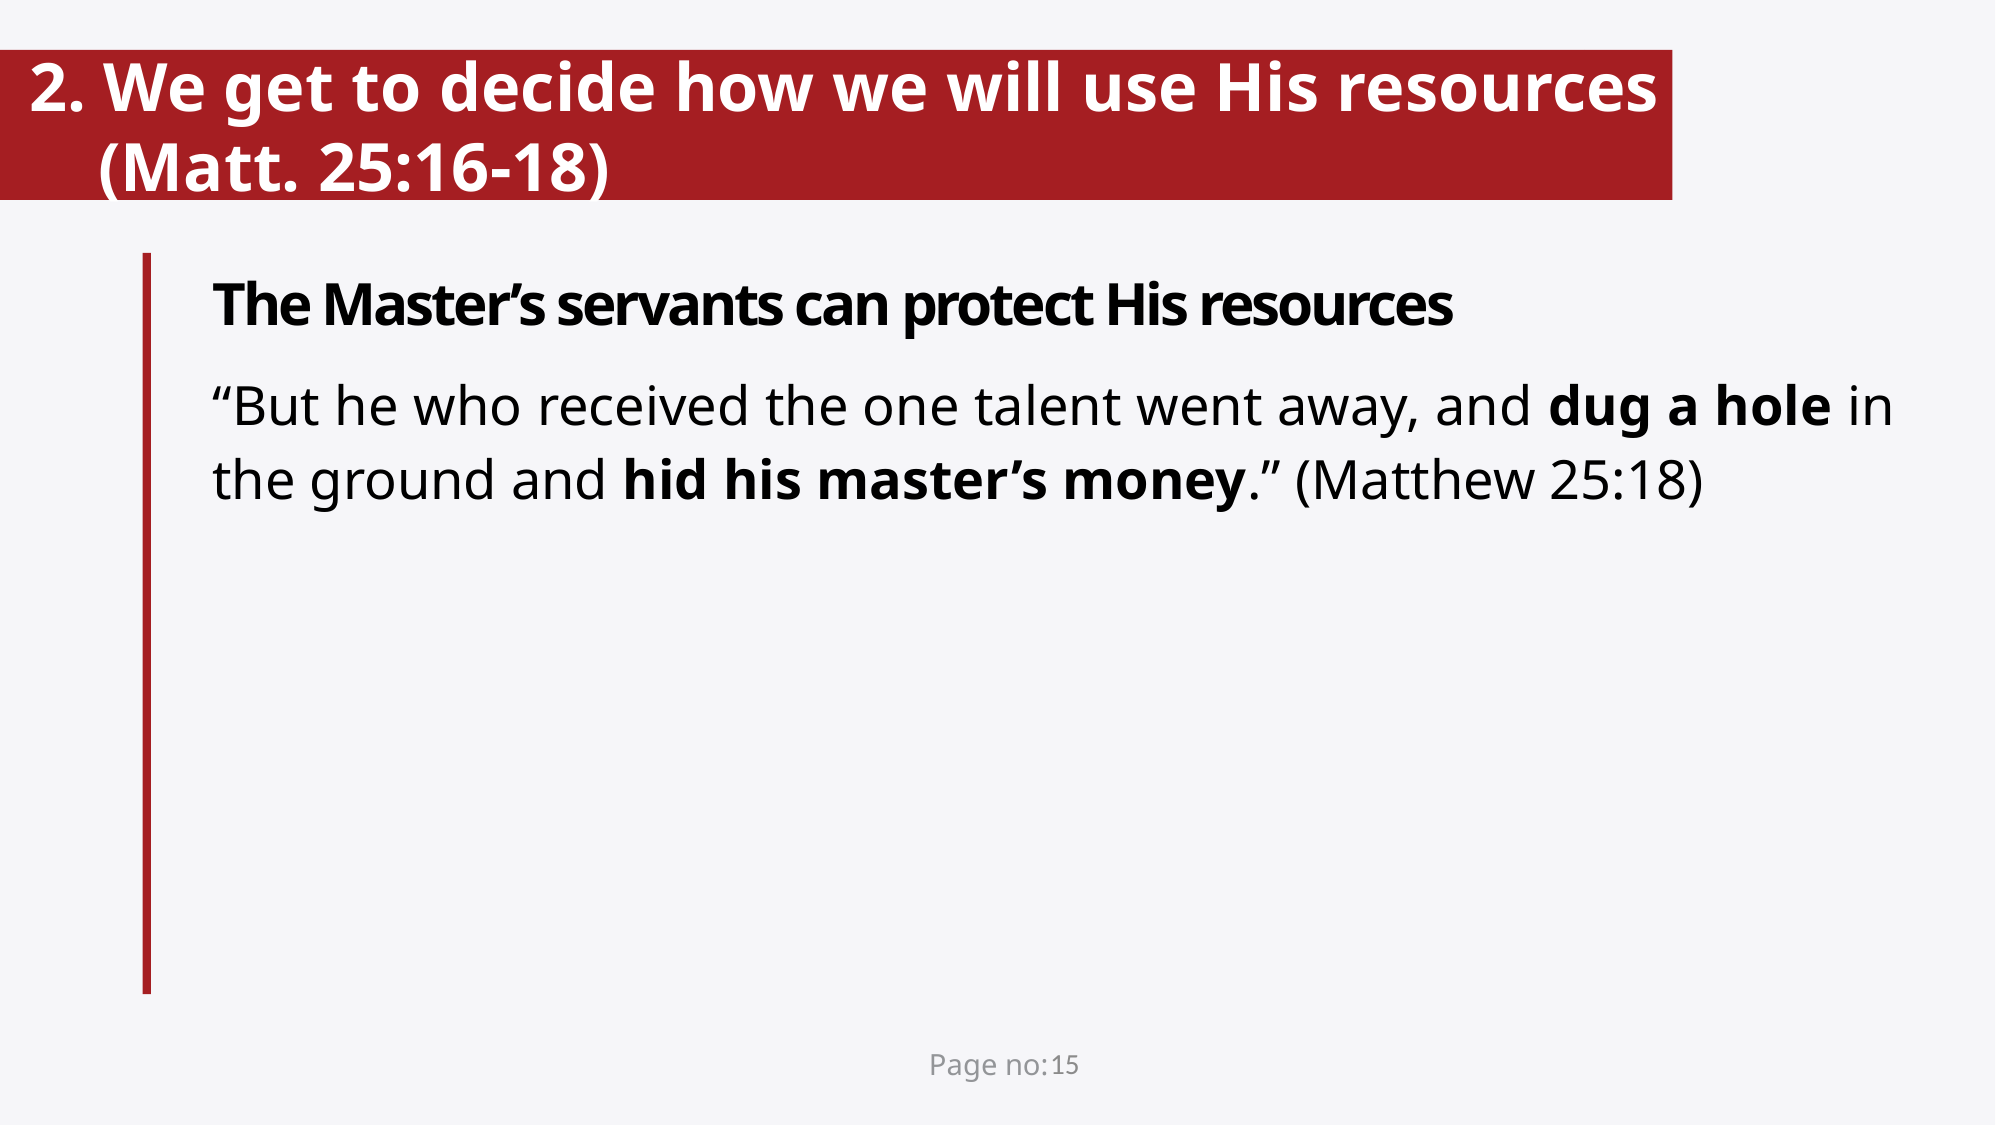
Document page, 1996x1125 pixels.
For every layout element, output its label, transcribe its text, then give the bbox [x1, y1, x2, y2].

text_box [1583, 188, 1675, 202]
title 2. We get to decide how we will use His resources (Matt. 25:16-18) [14, 62, 1810, 188]
subtitle The Master’s servants can protect His resources “But he who received the one talent went away, and dug a hole in the ground and hid his master’s money.” (Matthew 25:18) [197, 249, 1910, 1000]
text_box [1583, 48, 1675, 62]
